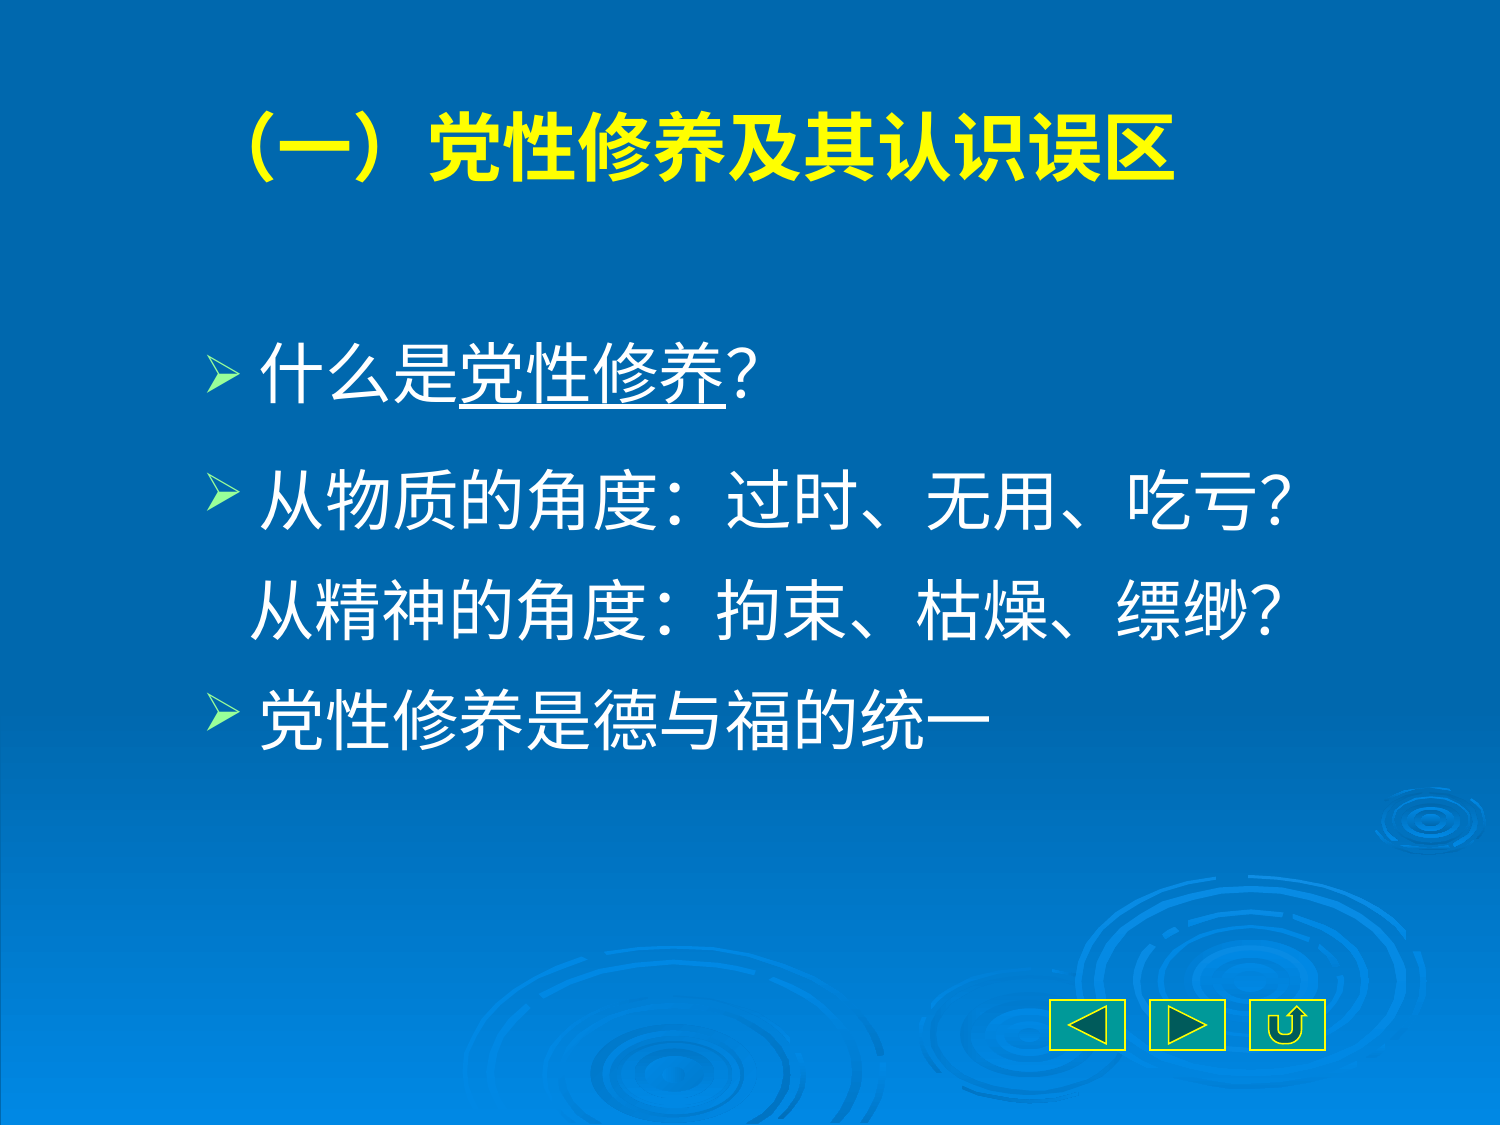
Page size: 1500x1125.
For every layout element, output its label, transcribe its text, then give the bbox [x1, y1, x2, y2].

title （一）党性修养及其认识误区 [74, 45, 1326, 233]
text_box [1049, 999, 1125, 1051]
text_box [1249, 999, 1325, 1051]
text_box [1149, 999, 1225, 1051]
list 什么是党性修养？ 从物质的角度：过时、无用、吃亏？ 从精神的角度：拘束、枯燥、缥缈？ 党性修养是德与福的统一 [187, 324, 1388, 813]
